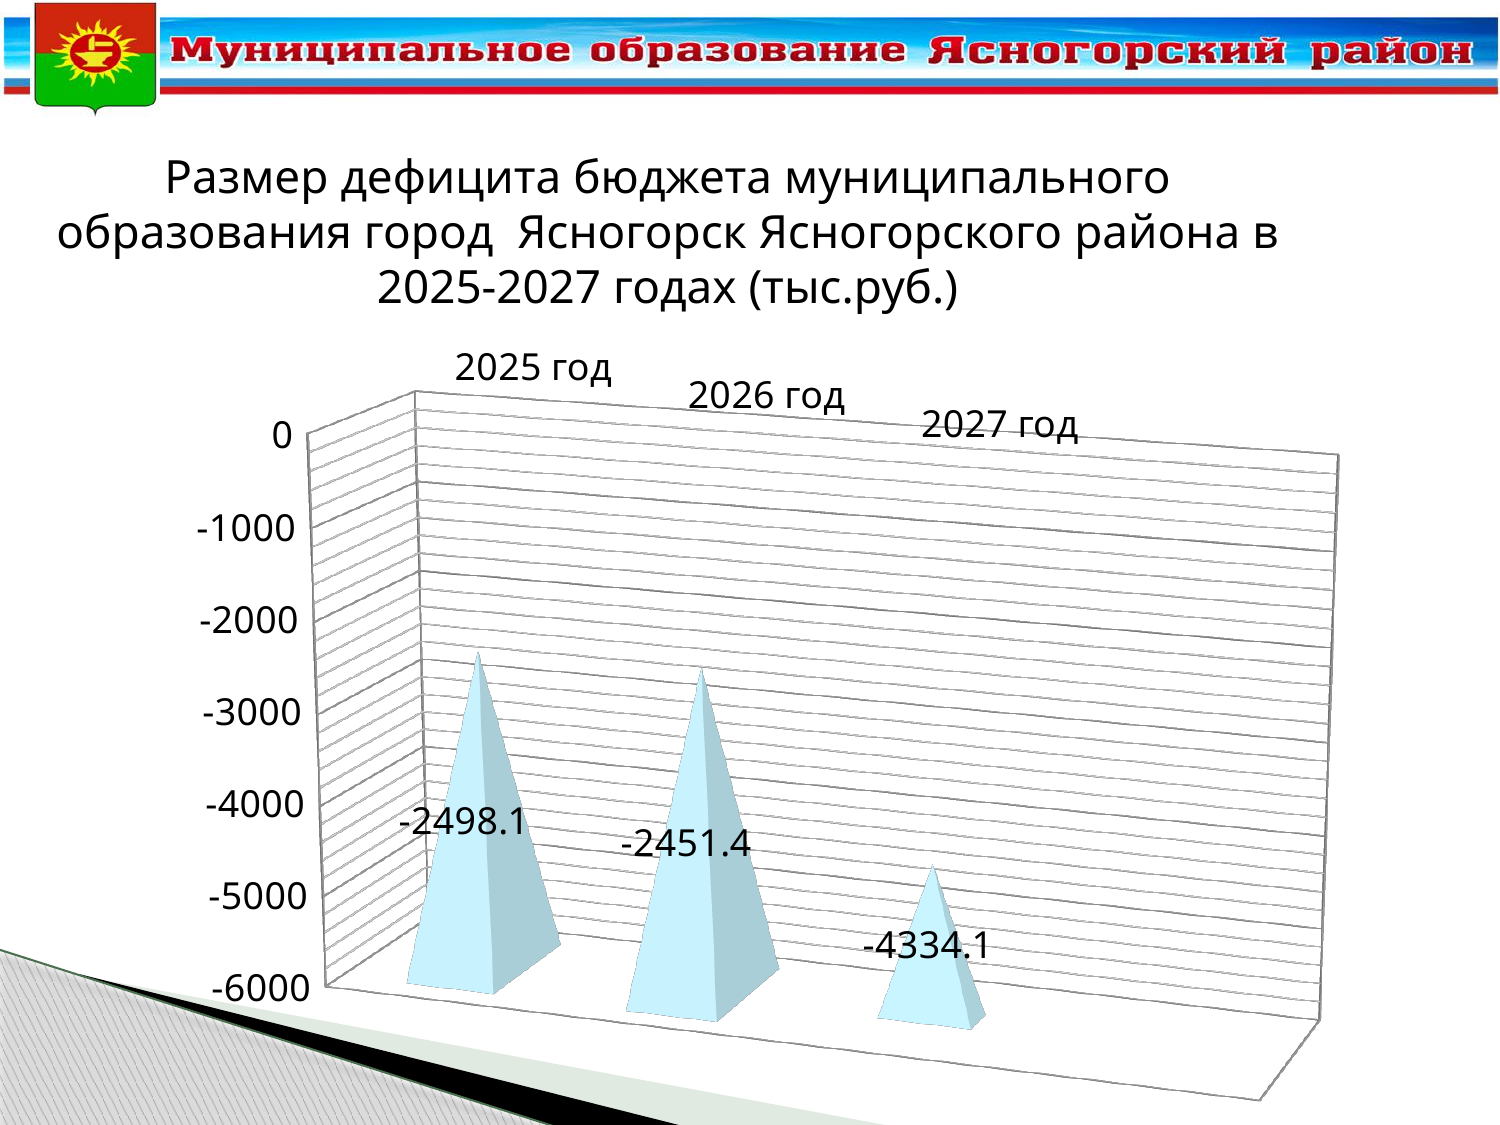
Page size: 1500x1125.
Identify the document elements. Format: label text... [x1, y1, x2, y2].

picture [0, 0, 1500, 118]
chart [34, 339, 1384, 1102]
text_box Размер дефицита бюджета муниципального образования город Ясногорск Ясногорского района в 2025-2027 годах (тыс.руб.) [0, 140, 1336, 321]
